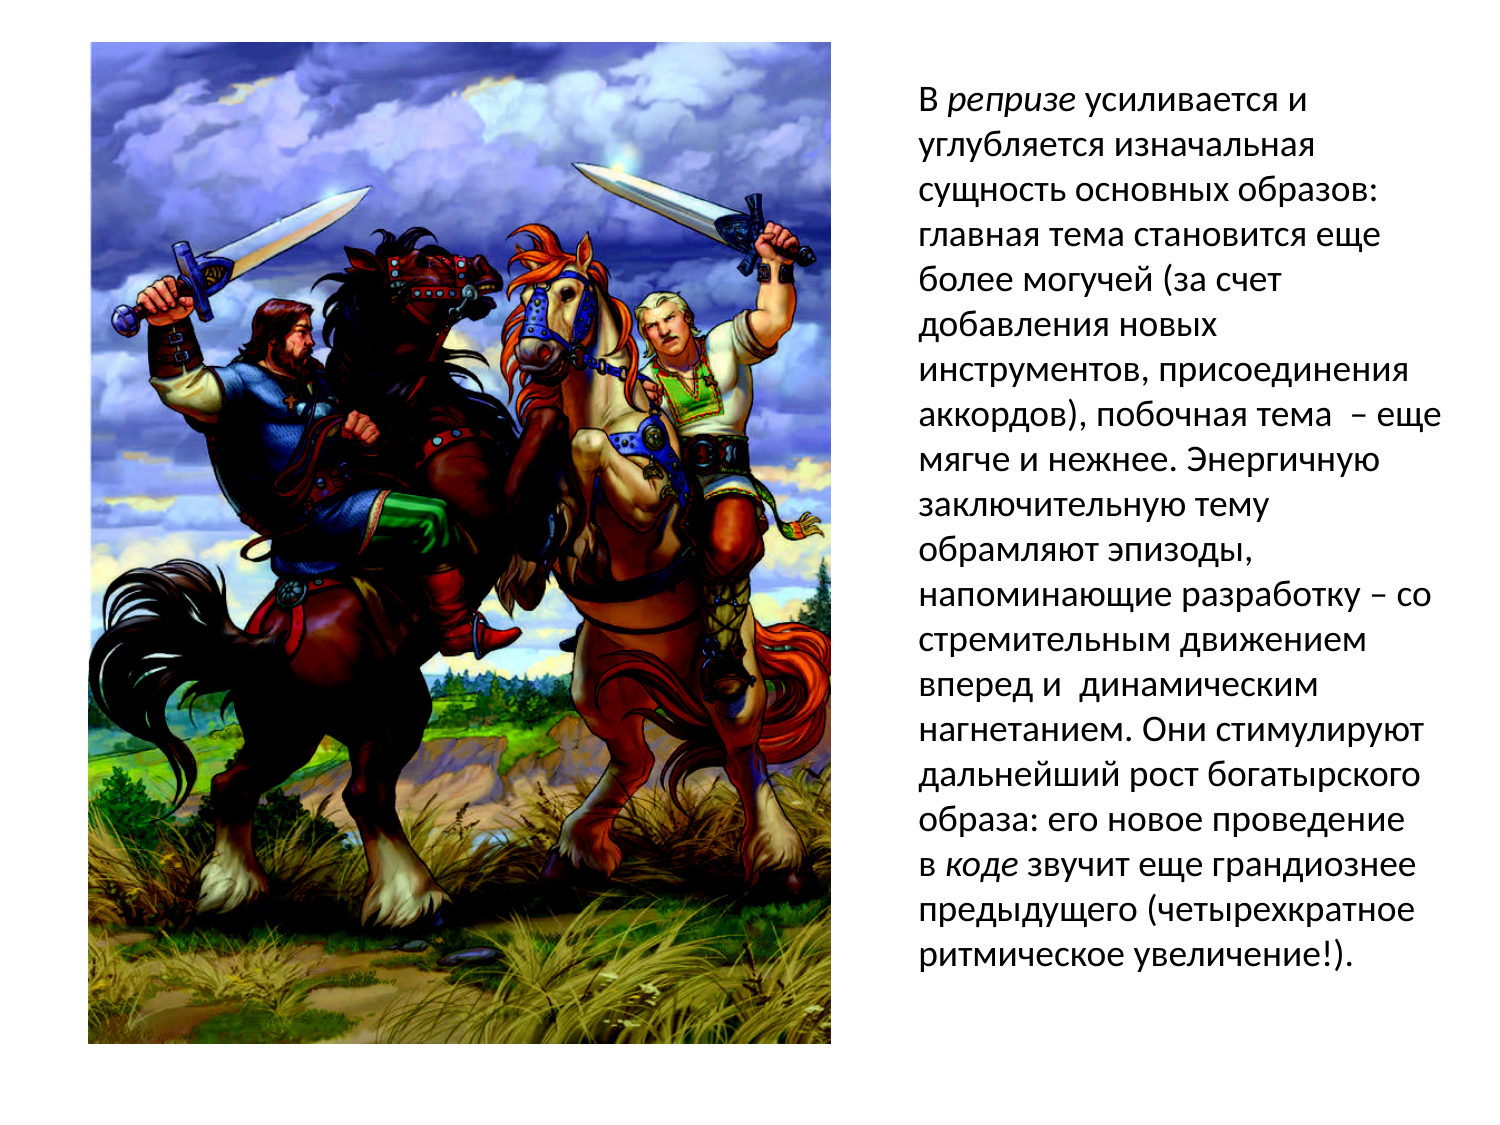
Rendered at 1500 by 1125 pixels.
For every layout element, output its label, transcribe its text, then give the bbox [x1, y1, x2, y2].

picture [88, 42, 831, 1045]
text_box В репризе усиливается и углубляется изначальная сущность основных образов: главная тема становится еще более могучей (за счет добавления новых инструментов, присоединения аккордов), побочная тема – еще мягче и нежнее. Энергичную заключительную тему обрамляют эпизоды, напоминающие разработку – со стремительным движением вперед и динамическим нагнетанием. Они стимулируют дальнейший рост богатырского образа: его новое проведение в коде звучит еще грандиознее предыдущего (четырехкратное ритмическое увеличение!). [903, 66, 1471, 982]
